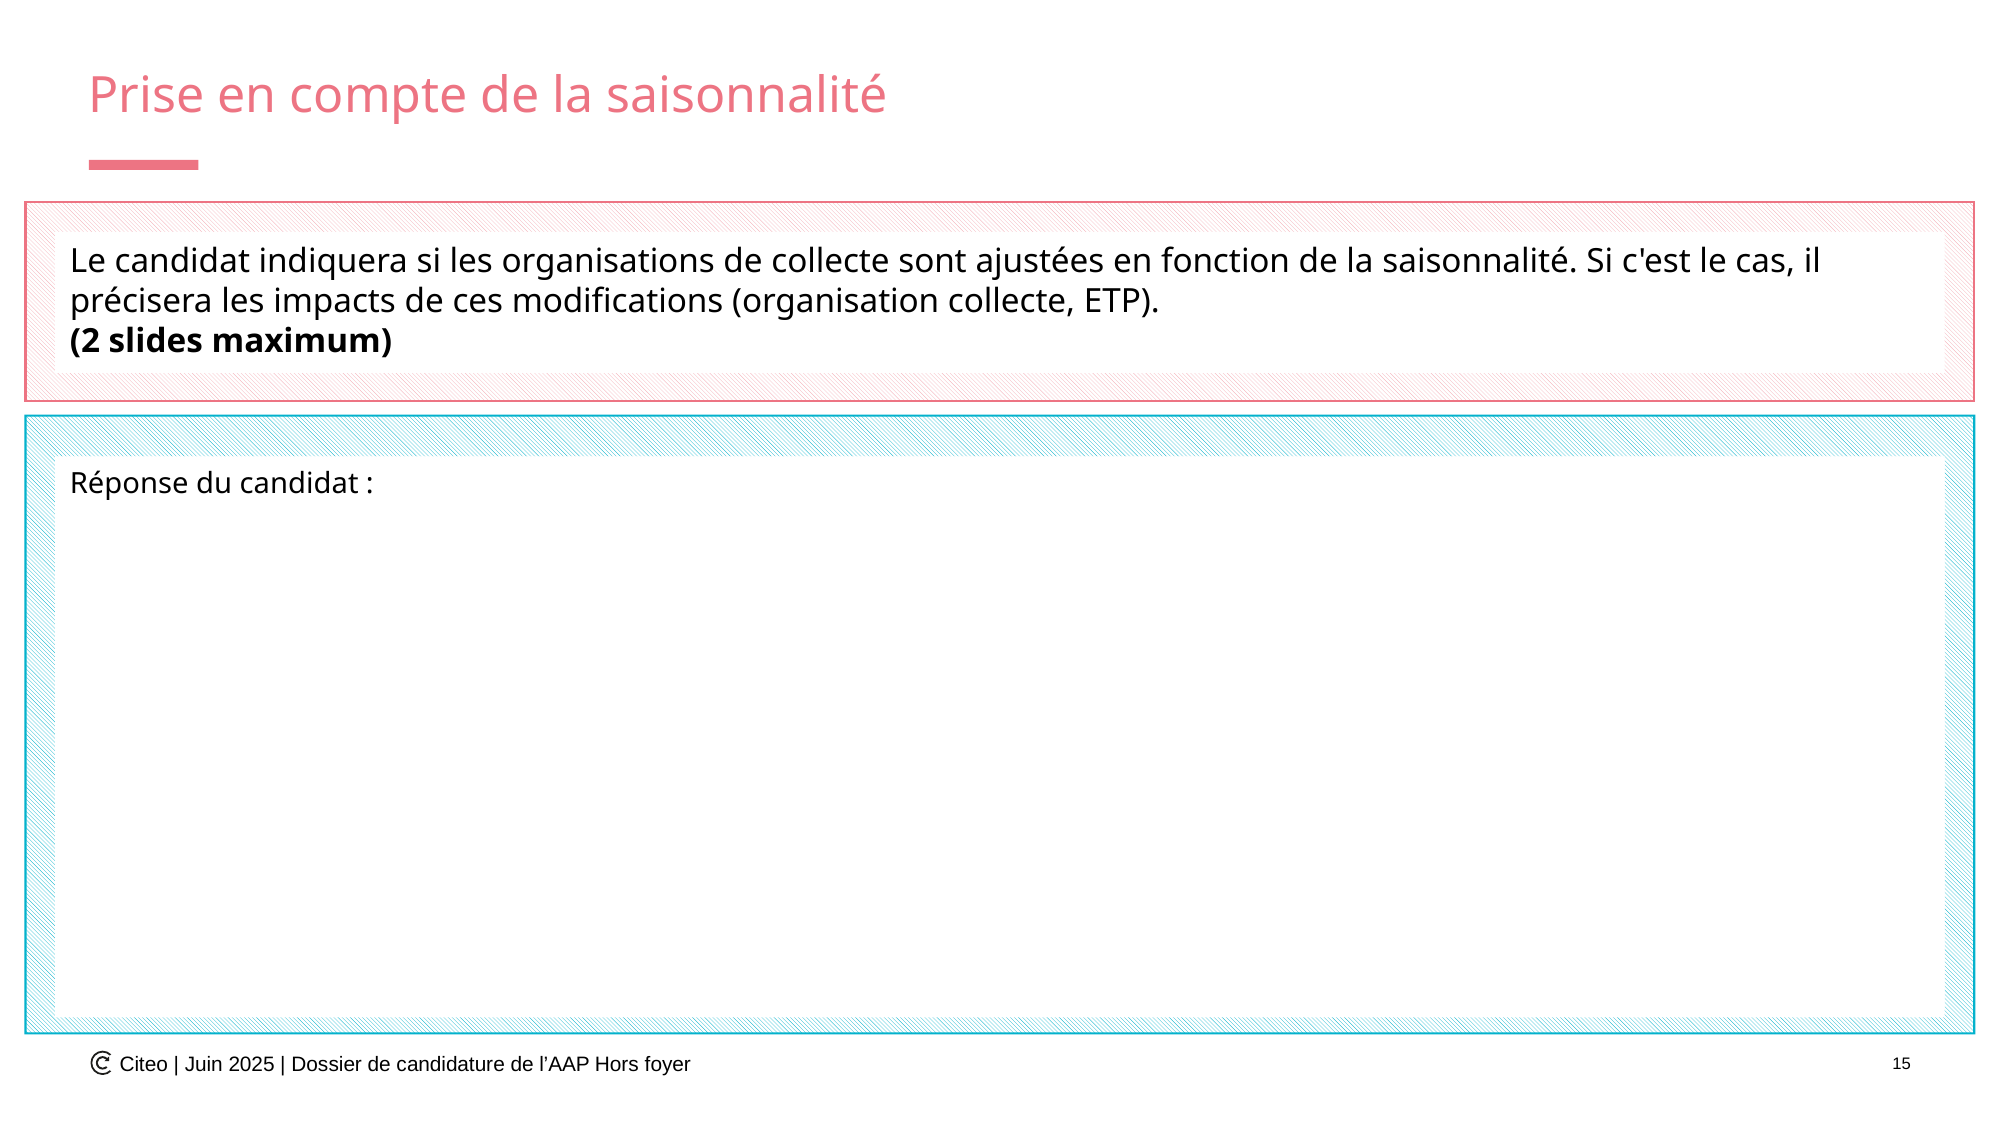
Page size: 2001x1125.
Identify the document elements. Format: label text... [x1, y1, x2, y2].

slide_number 15 [1808, 1035, 1927, 1094]
title Prise en compte de la saisonnalité [73, 31, 1910, 165]
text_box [25, 202, 1975, 1034]
footer Citeo | Juin 2025 | Dossier de candidature de l’AAP Hors foyer [119, 1035, 1799, 1093]
